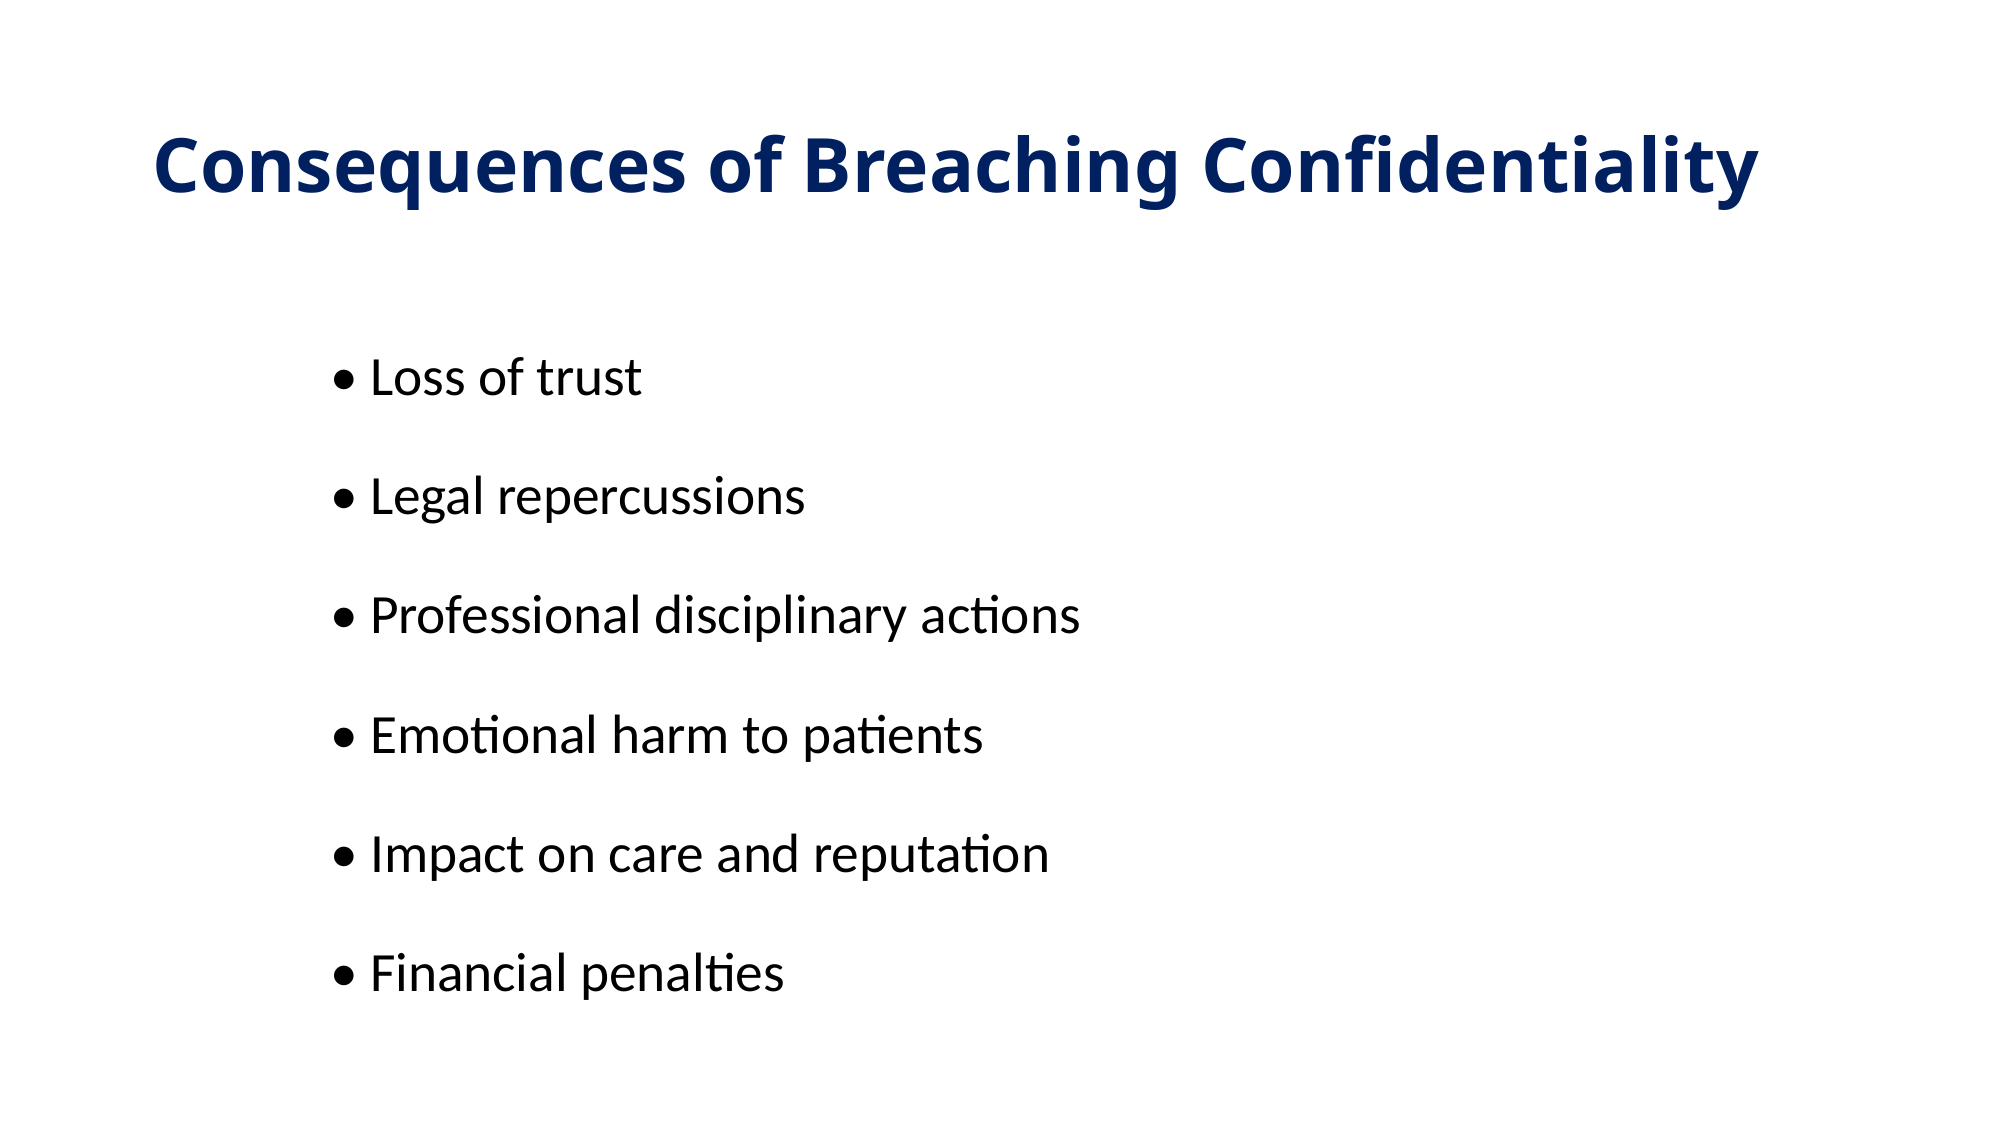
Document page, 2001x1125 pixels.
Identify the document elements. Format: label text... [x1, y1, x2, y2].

list • Loss of trust • Legal repercussions • Professional disciplinary actions • Emotional harm to patients • Impact on care and reputation • Financial penalties [315, 299, 1863, 1014]
title Consequences of Breaching Confidentiality [137, 59, 1863, 278]
